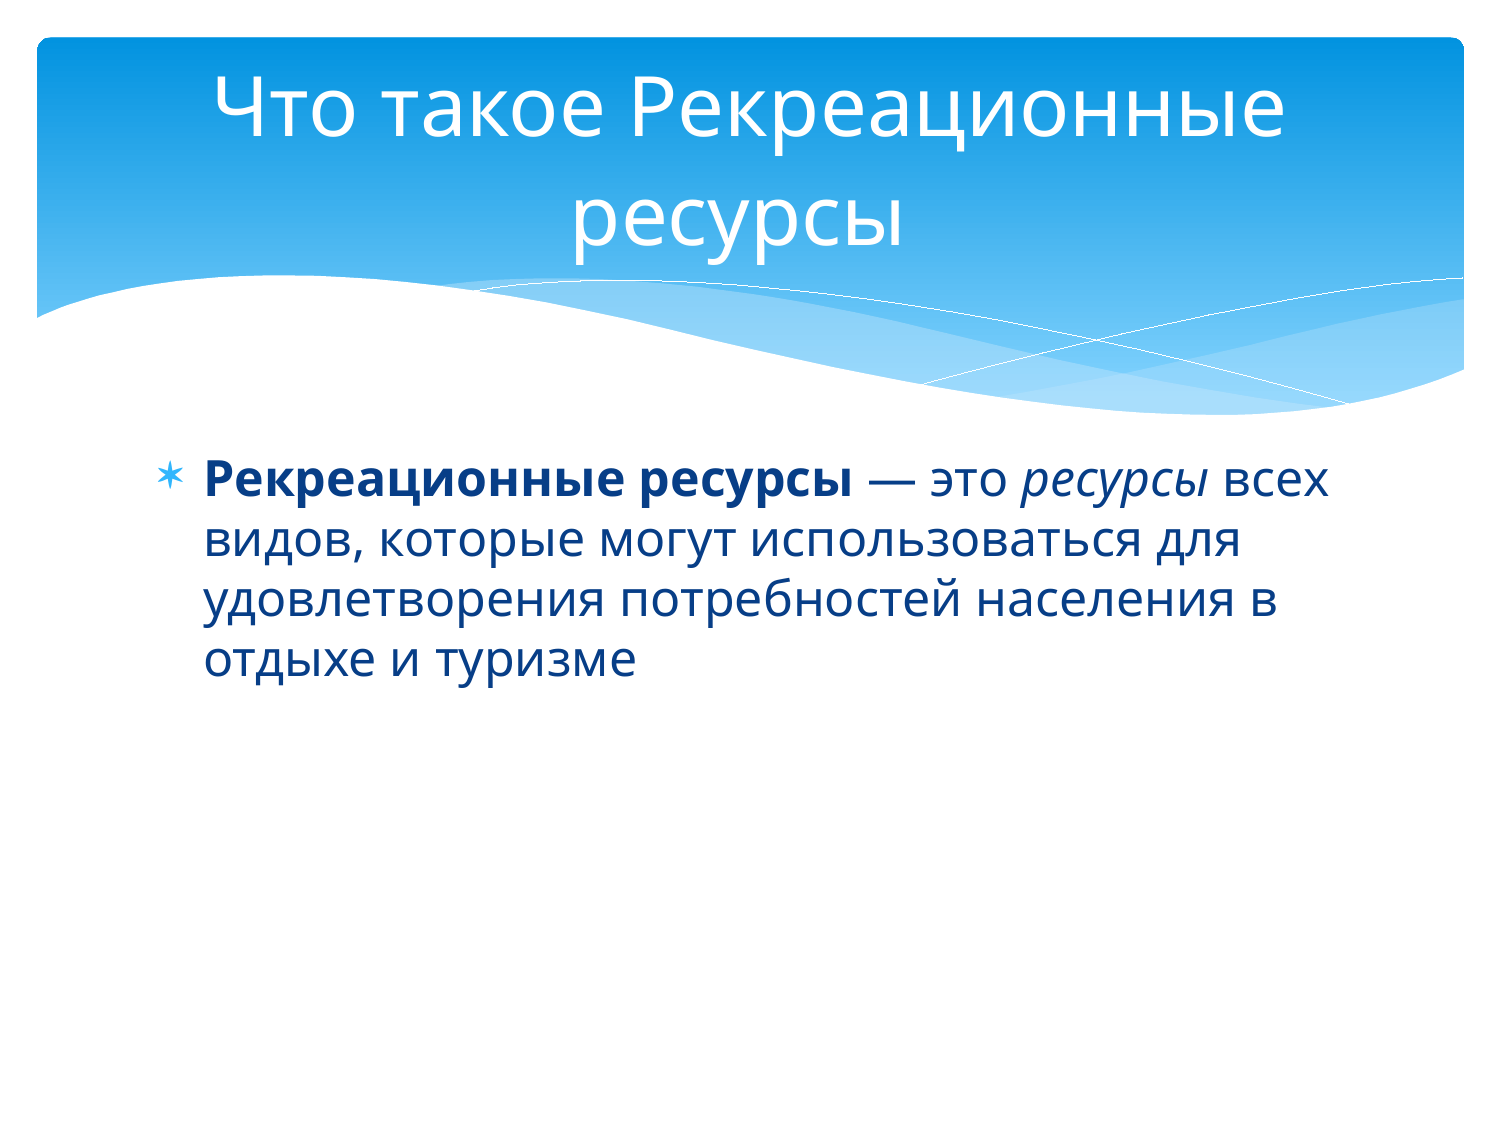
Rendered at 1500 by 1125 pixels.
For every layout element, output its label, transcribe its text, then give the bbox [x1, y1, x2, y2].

title Что такое Рекреационные ресурсы [75, 55, 1425, 261]
list Рекреационные ресурсы — это ресурсы всех видов, которые могут использоваться для удовлетворения потребностей населения в отдыхе и туризме [143, 438, 1359, 1005]
